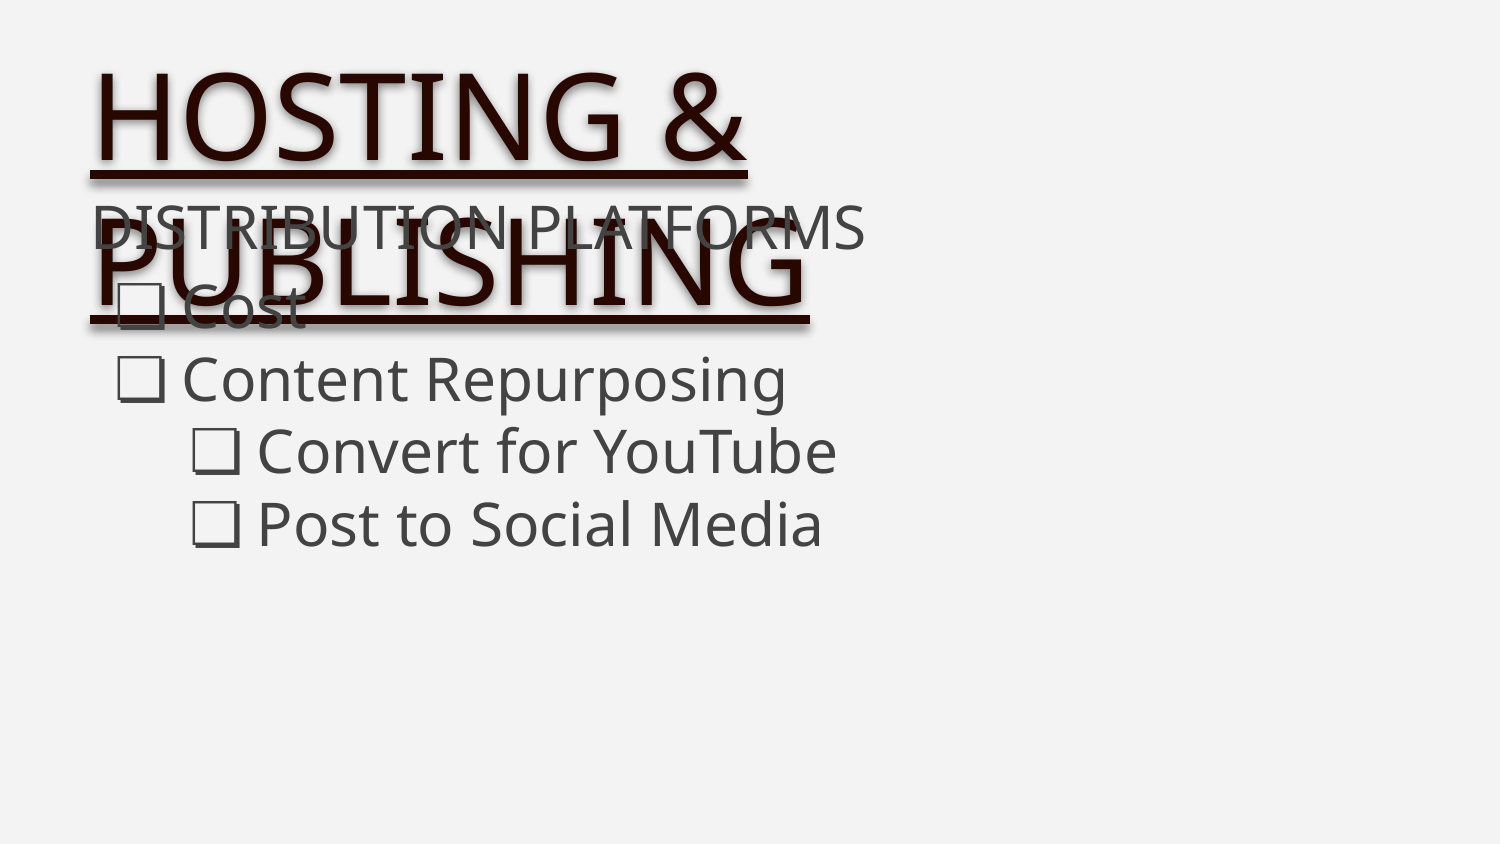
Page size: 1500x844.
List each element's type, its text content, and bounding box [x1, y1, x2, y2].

text_box HOSTING & PUBLISHING [75, 24, 1425, 174]
text_box DISTRIBUTION PLATFORMS [75, 174, 1425, 247]
text_box Cost Content Repurposing Convert for YouTube Post to Social Media [91, 253, 1425, 844]
